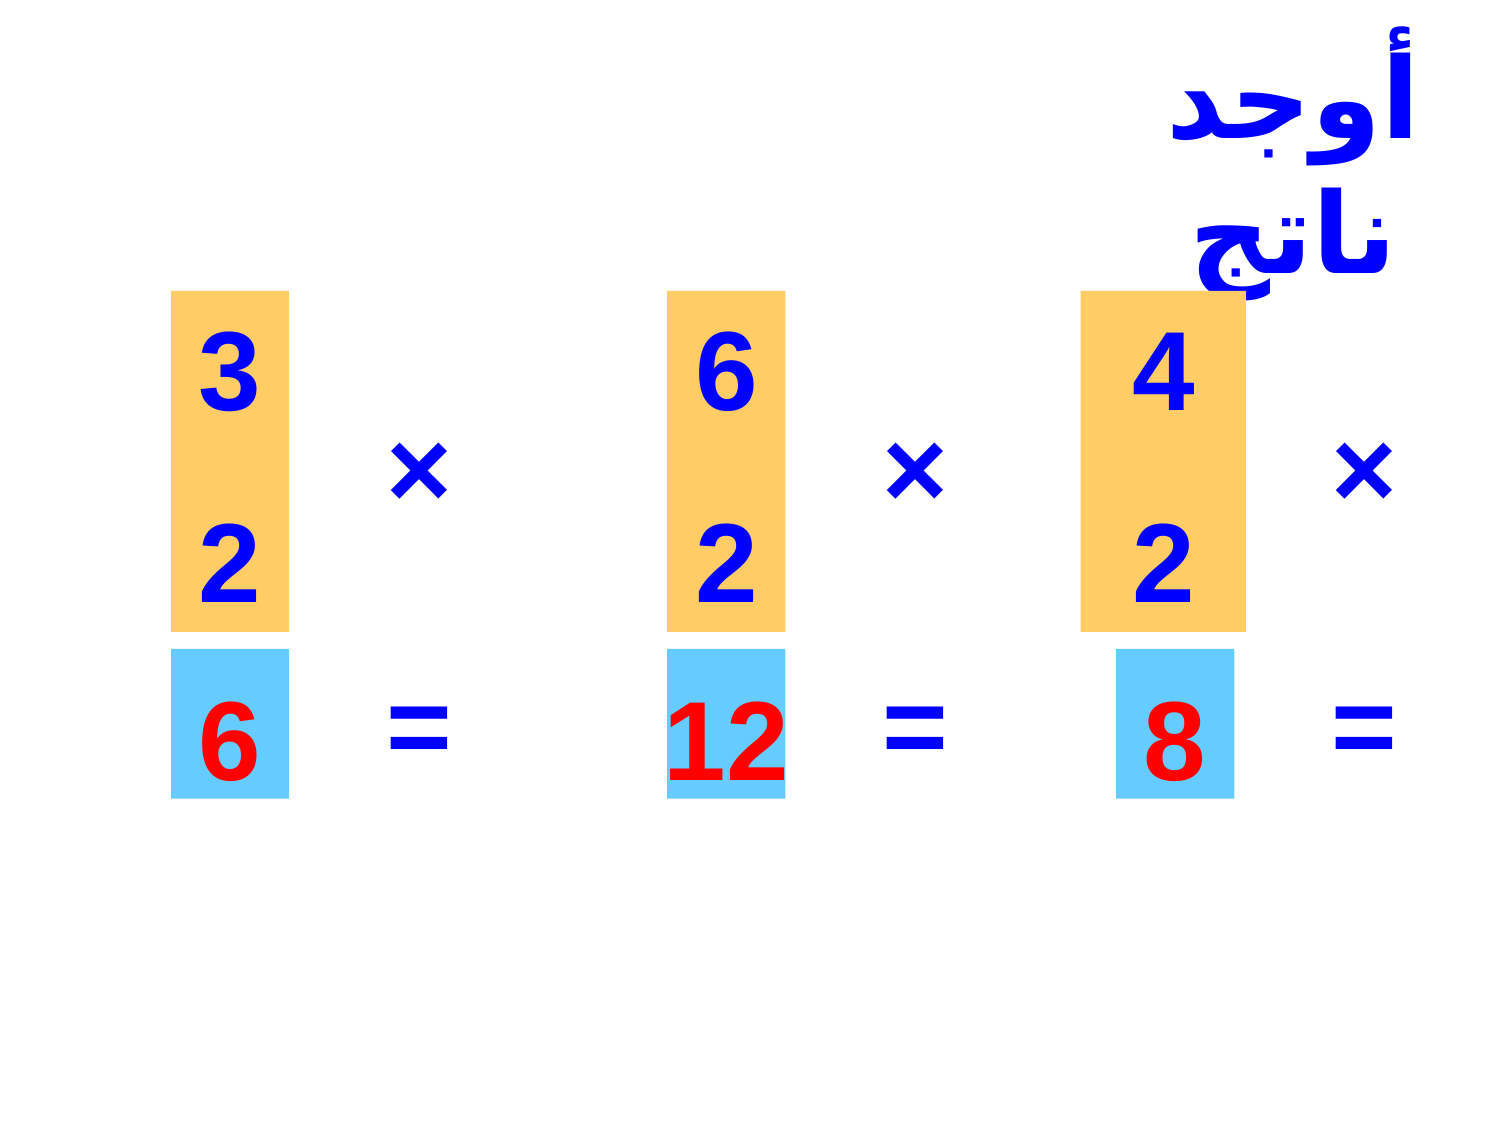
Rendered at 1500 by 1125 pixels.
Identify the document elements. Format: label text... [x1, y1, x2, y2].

text_box [171, 648, 290, 660]
text_box 6 [123, 660, 337, 811]
text_box = [360, 645, 479, 795]
text_box 4 2 [1080, 290, 1246, 632]
text_box [1116, 648, 1235, 660]
text_box = [1305, 645, 1424, 795]
text_box 8 [1068, 660, 1282, 811]
text_box × [1304, 388, 1424, 539]
text_box [667, 648, 786, 660]
text_box 12 [620, 660, 833, 811]
text_box = [856, 645, 975, 795]
text_box × [855, 388, 975, 539]
text_box 3 2 [171, 290, 290, 632]
text_box × [359, 388, 478, 539]
text_box أوجد ناتج [1080, 18, 1500, 304]
text_box 6 2 [667, 290, 786, 632]
